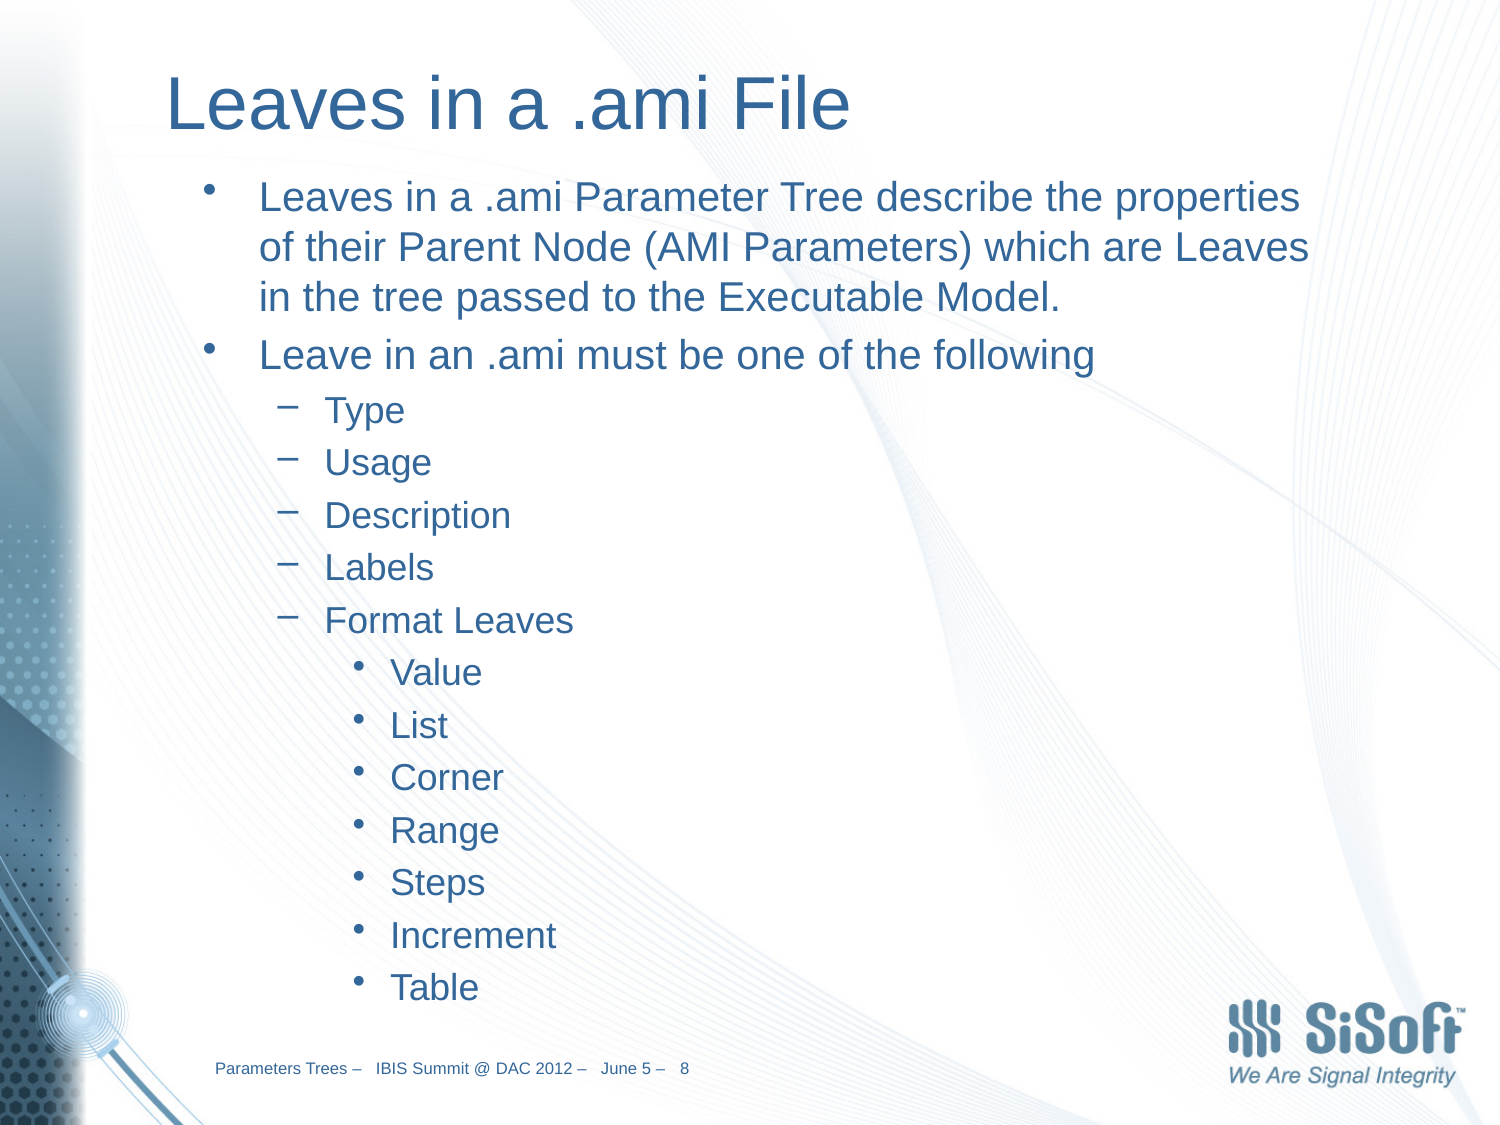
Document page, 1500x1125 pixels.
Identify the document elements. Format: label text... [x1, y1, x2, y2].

list Leaves in a .ami Parameter Tree describe the properties of their Parent Node (AMI Parameters) which are Leaves in the tree passed to the Executable Model. Leave in an .ami must be one of the following Type Usage Description Labels Format Leaves Value List Corner Range Steps Increment Table [187, 162, 1363, 925]
title Leaves in a .ami File [150, 24, 1300, 175]
footer Parameters Trees – IBIS Summit @ DAC 2012 – June 5 – 8 [200, 1050, 975, 1104]
picture [0, 0, 1500, 1125]
